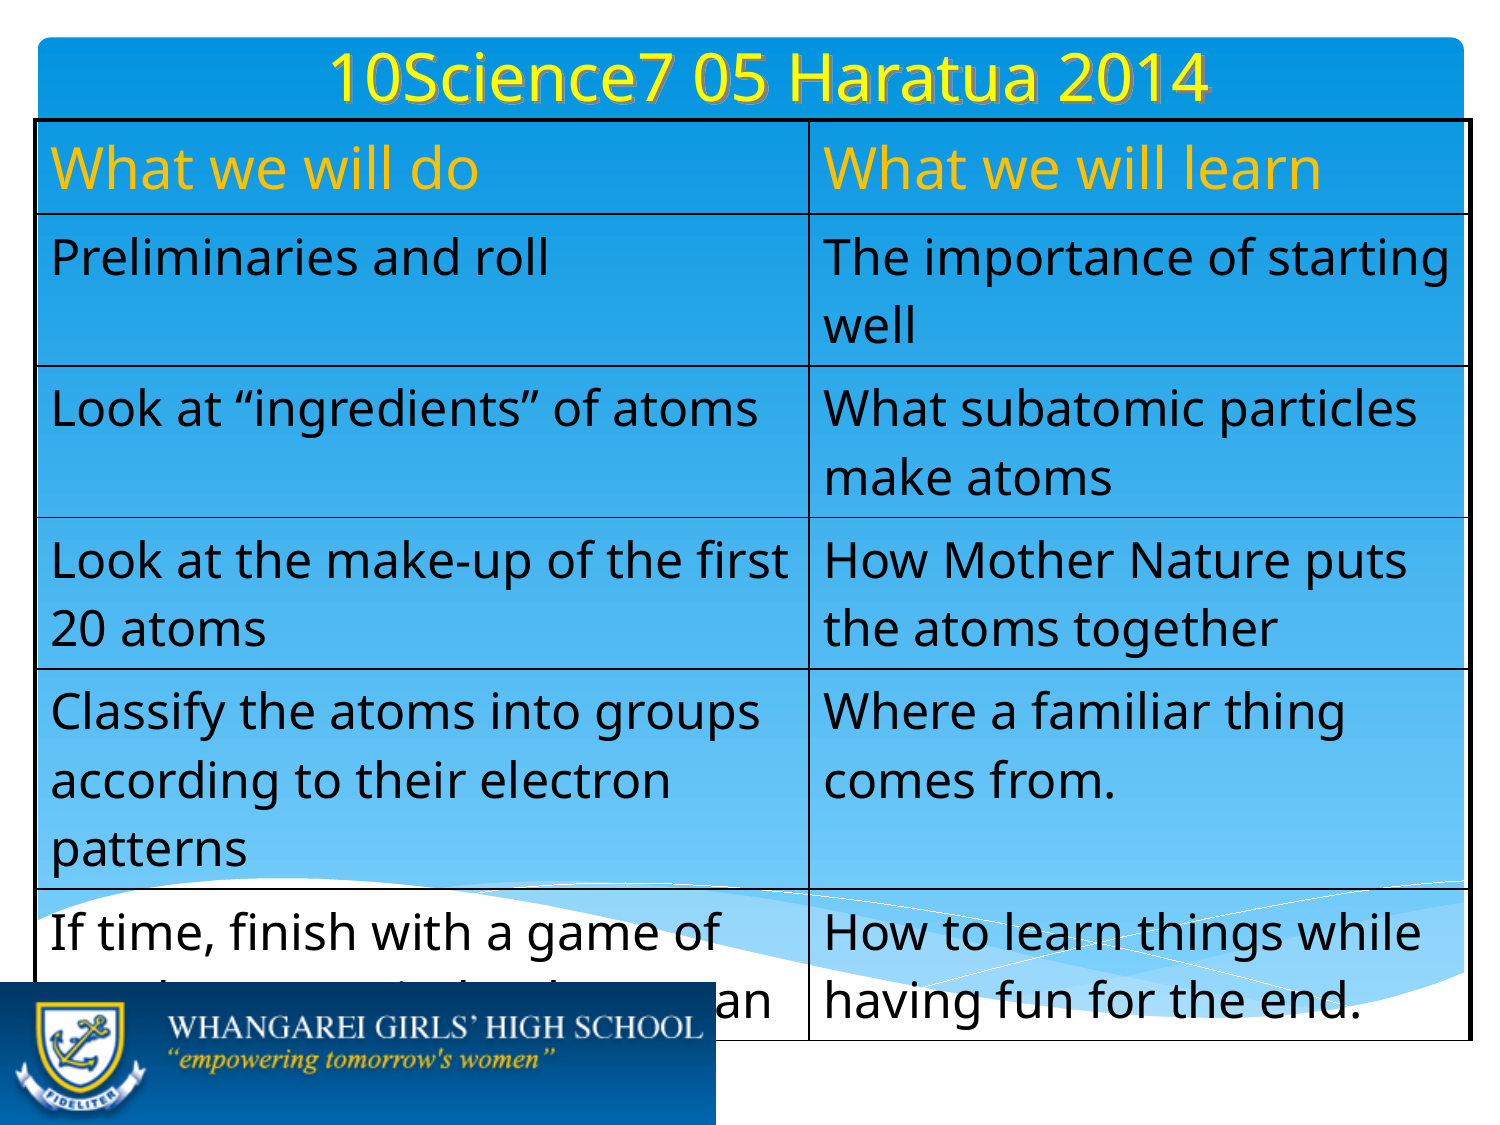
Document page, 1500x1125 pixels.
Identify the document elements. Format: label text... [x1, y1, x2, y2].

table_cell What subatomic particles make atoms [810, 367, 1468, 517]
table_cell If time, finish with a game of word mastermind or hangman [37, 890, 808, 1040]
table_cell How to learn things while having fun for the end. [810, 890, 1468, 1040]
table_cell Look at the make-up of the first 20 atoms [37, 518, 808, 668]
table_cell Classify the atoms into groups according to their electron patterns [37, 670, 808, 888]
text_box 10Science7 05 Haratua 2014 [162, 24, 1375, 118]
table_cell Preliminaries and roll [37, 215, 808, 365]
table_header What we will learn [810, 122, 1468, 213]
picture [0, 982, 716, 1125]
table_header What we will do [37, 122, 808, 213]
table_cell The importance of starting well [810, 215, 1468, 365]
table_cell Look at “ingredients” of atoms [37, 367, 808, 517]
table_cell Where a familiar thing comes from. [810, 670, 1468, 888]
table_cell How Mother Nature puts the atoms together [810, 518, 1468, 668]
